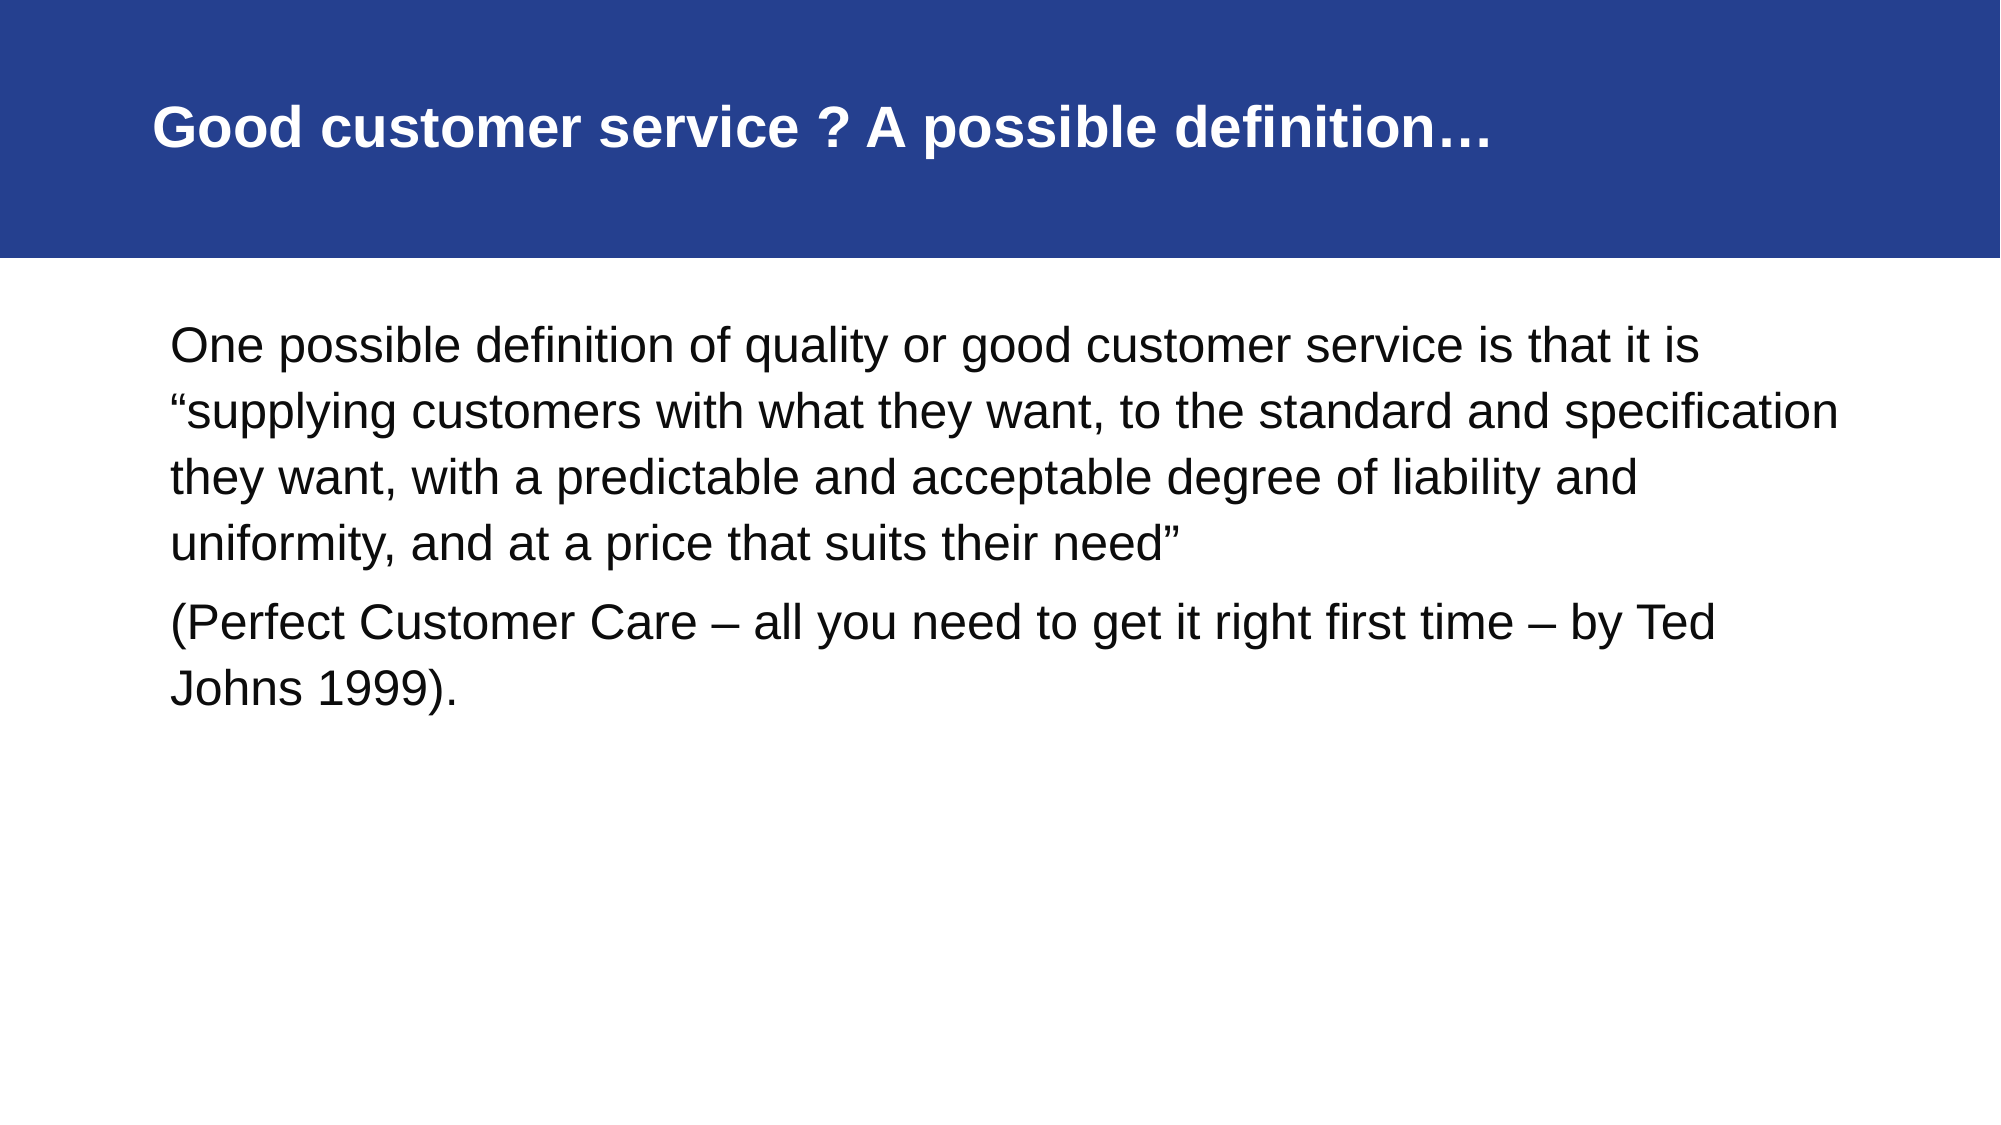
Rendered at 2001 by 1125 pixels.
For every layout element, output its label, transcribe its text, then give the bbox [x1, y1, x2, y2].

list One possible definition of quality or good customer service is that it is “supplying customers with what they want, to the standard and specification they want, with a predictable and acceptable degree of liability and uniformity, and at a price that suits their need” (Perfect Customer Care – all you need to get it right first time – by Ted Johns 1999). [137, 299, 1863, 1025]
title Good customer service ? A possible definition… [137, 20, 1863, 238]
